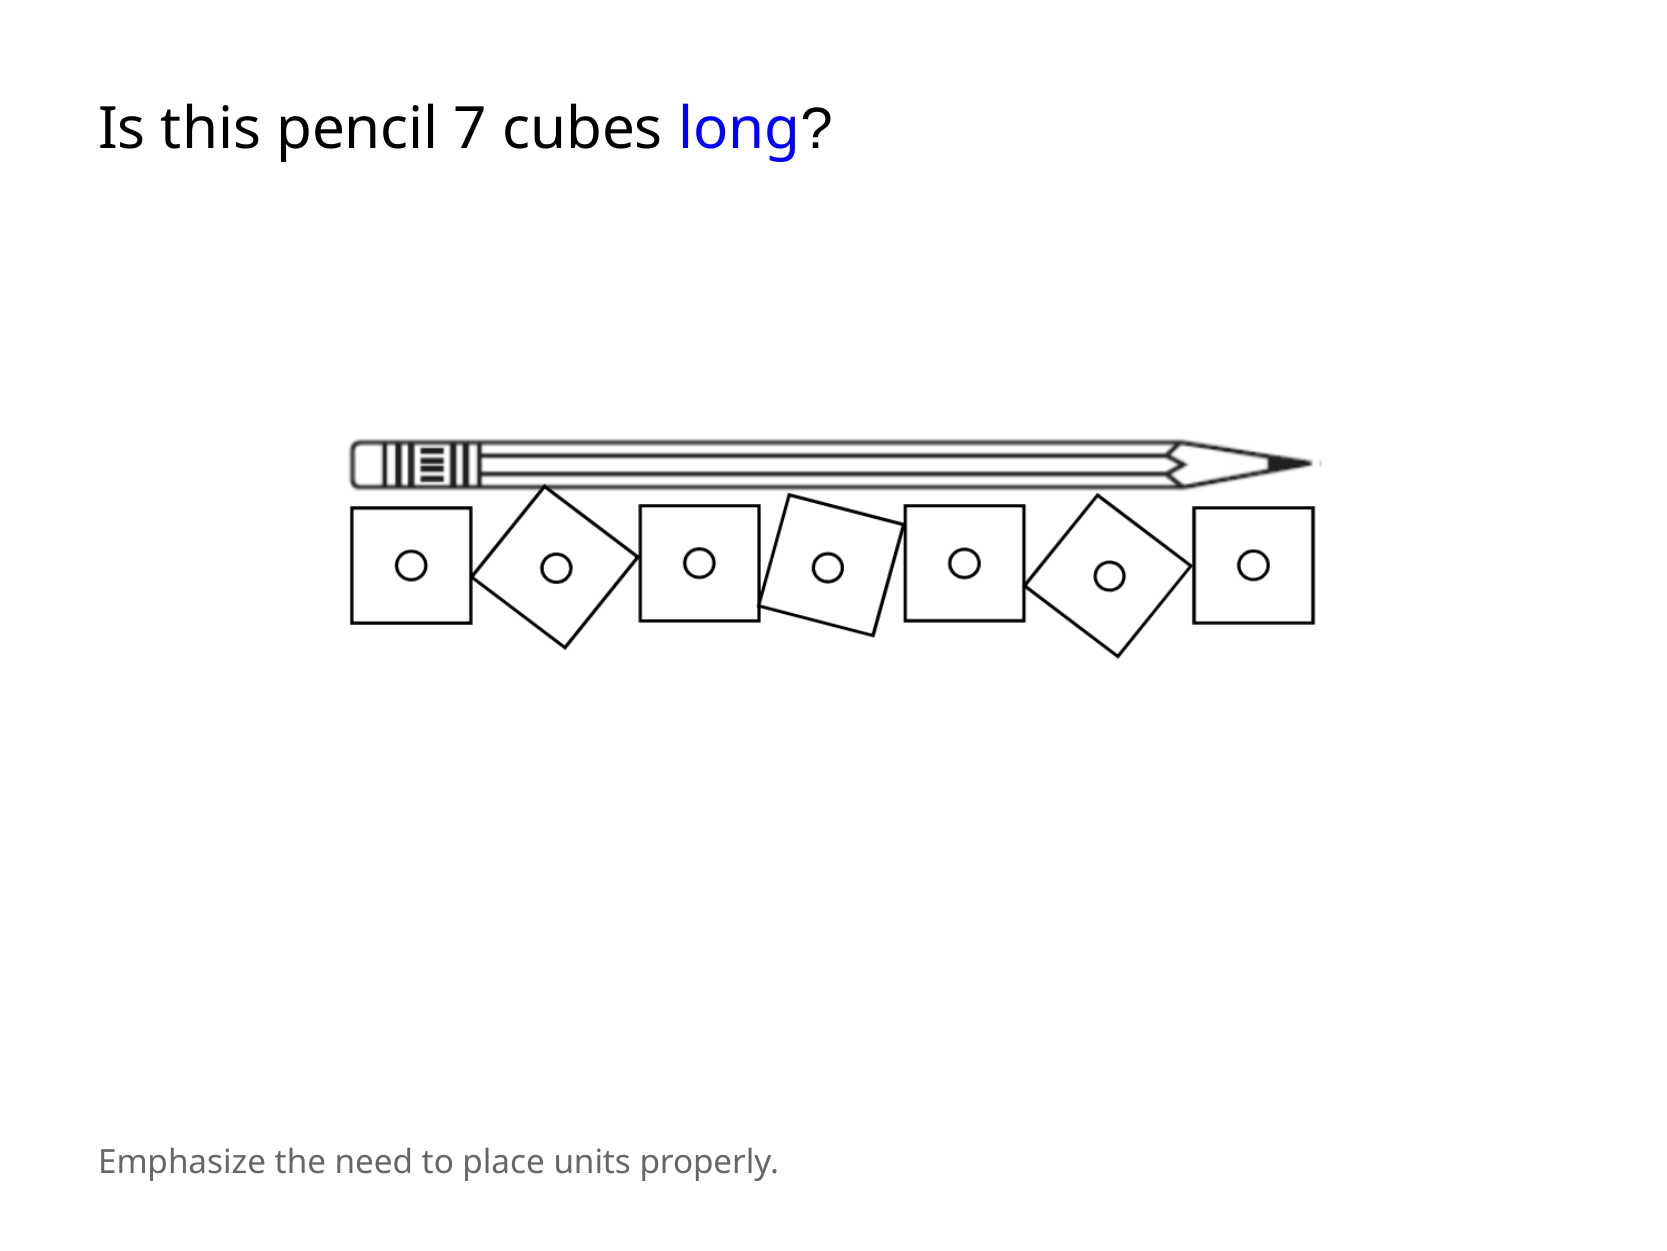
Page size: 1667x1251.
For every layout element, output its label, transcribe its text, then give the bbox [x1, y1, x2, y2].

text_box Is this pencil 7 cubes long? [83, 83, 879, 169]
picture [336, 420, 1331, 669]
text_box Emphasize the need to place units properly. [83, 1133, 828, 1188]
